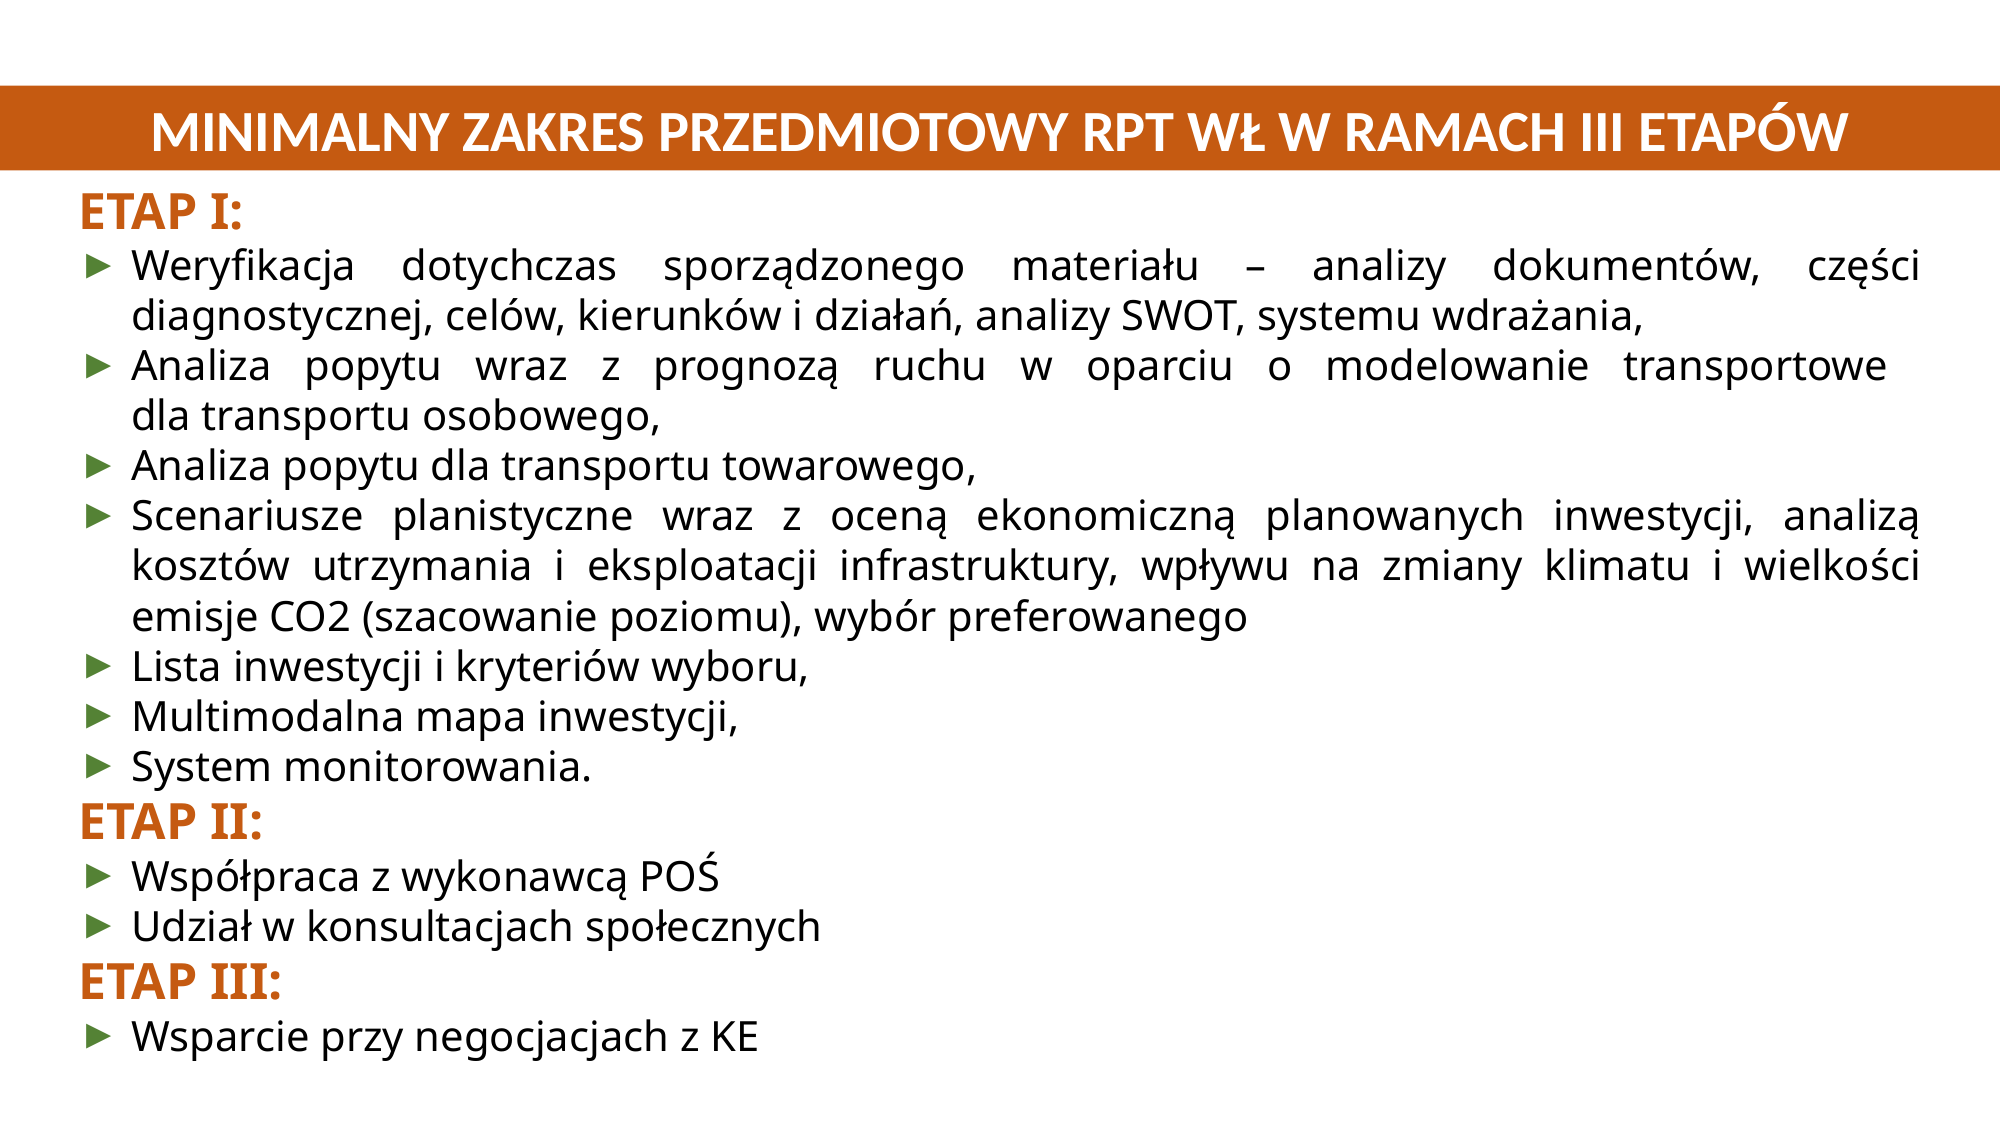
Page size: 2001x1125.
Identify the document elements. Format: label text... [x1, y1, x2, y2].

text_box MINIMALNY ZAKRES PRZEDMIOTOWY RPT WŁ W RAMACH III ETAPÓW [0, 85, 2000, 171]
text_box ETAP I: Weryfikacja dotychczas sporządzonego materiału – analizy dokumentów, części diagnostycznej, celów, kierunków i działań, analizy SWOT, systemu wdrażania, Analiza popytu wraz z prognozą ruchu w oparciu o modelowanie transportowe dla transportu osobowego, Analiza popytu dla transportu towarowego, Scenariusze planistyczne wraz z oceną ekonomiczną planowanych inwestycji, analizą kosztów utrzymania i eksploatacji infrastruktury, wpływu na zmiany klimatu i wielkości emisje CO2 (szacowanie poziomu), wybór preferowanego Lista inwestycji i kryteriów wyboru, Multimodalna mapa inwestycji, System monitorowania. ETAP II: Współpraca z wykonawcą POŚ Udział w konsultacjach społecznych ETAP III: Wsparcie przy negocjacjach z KE [63, 171, 1937, 855]
